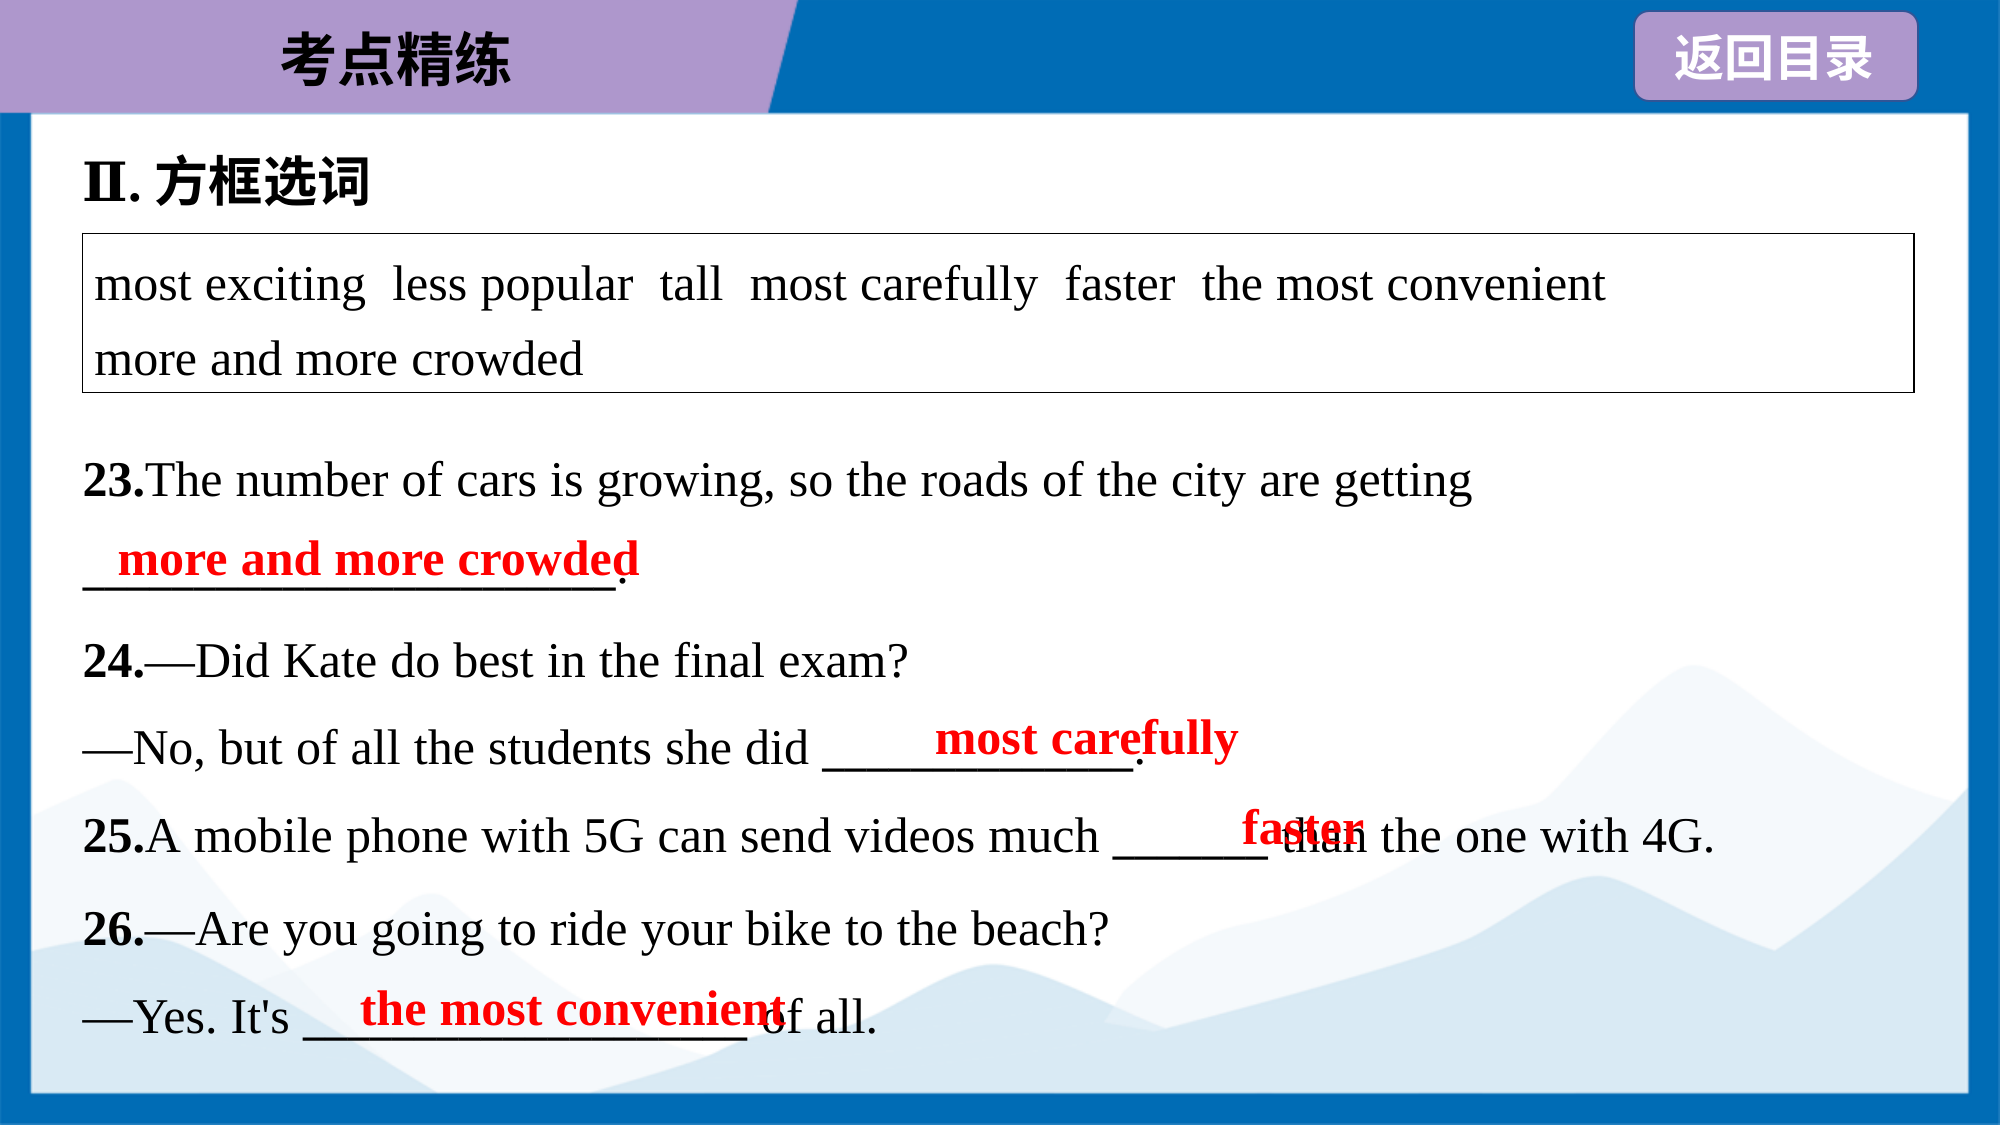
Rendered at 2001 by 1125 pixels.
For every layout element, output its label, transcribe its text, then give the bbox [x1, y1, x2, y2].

text_box the most convenient [329, 947, 817, 1026]
table_header most exciting less popular tall most carefully faster the most convenient more and more crowded [83, 234, 1913, 392]
text_box faster [1224, 767, 1383, 846]
text_box Ⅱ.方框选词 [82, 146, 1917, 212]
text_box more and more crowded [81, 498, 677, 576]
text_box 26.—Are you going to ride your bike to the beach? —Yes. It's ____________________ of all. [82, 864, 1917, 1034]
text_box 23.The number of cars is growing, so the roads of the city are getting ________________________. [82, 414, 1917, 585]
picture [0, 0, 2000, 1125]
text_box most carefully [910, 676, 1263, 755]
text_box 25.A mobile phone with 5G can send videos much _______ than the one with 4G. [82, 775, 1917, 854]
text_box 24.—Did Kate do best in the final exam? —No, but of all the students she did ______________. [82, 595, 1917, 765]
